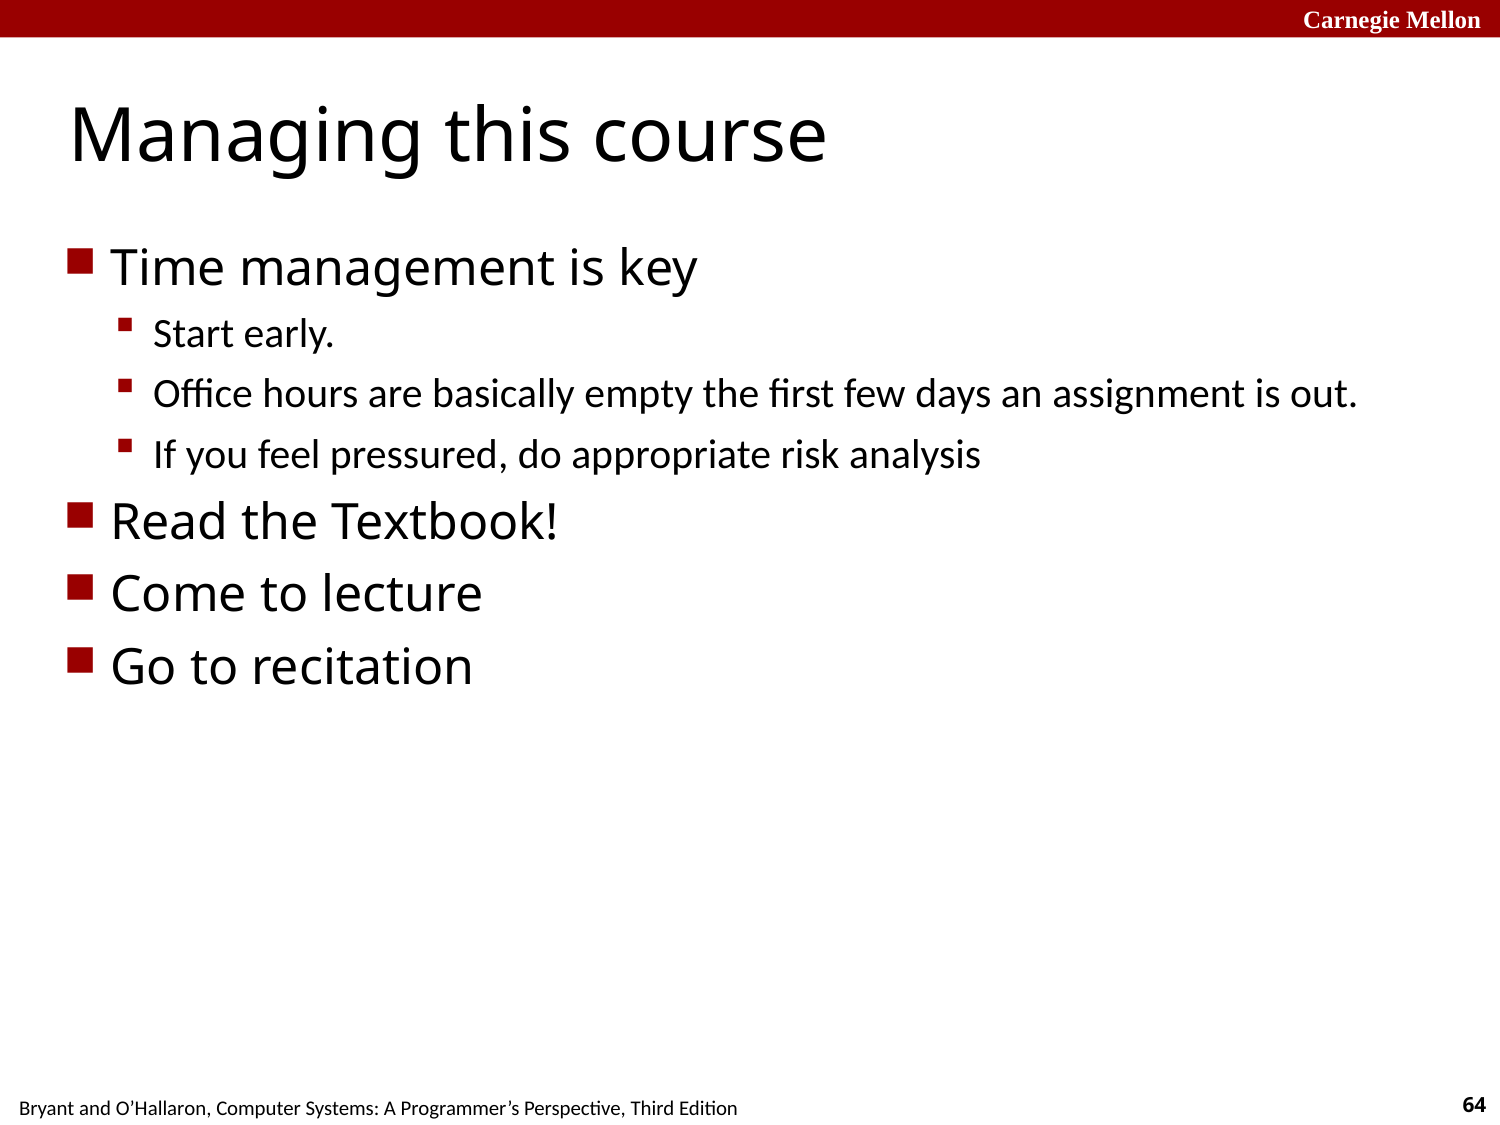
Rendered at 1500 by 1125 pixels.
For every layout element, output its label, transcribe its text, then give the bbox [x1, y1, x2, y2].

title Managing this course [62, 41, 1438, 222]
list Time management is key Start early. Office hours are basically empty the first few days an assignment is out. If you feel pressured, do appropriate risk analysis Read the Textbook! Come to lecture Go to recitation [62, 228, 1438, 1122]
